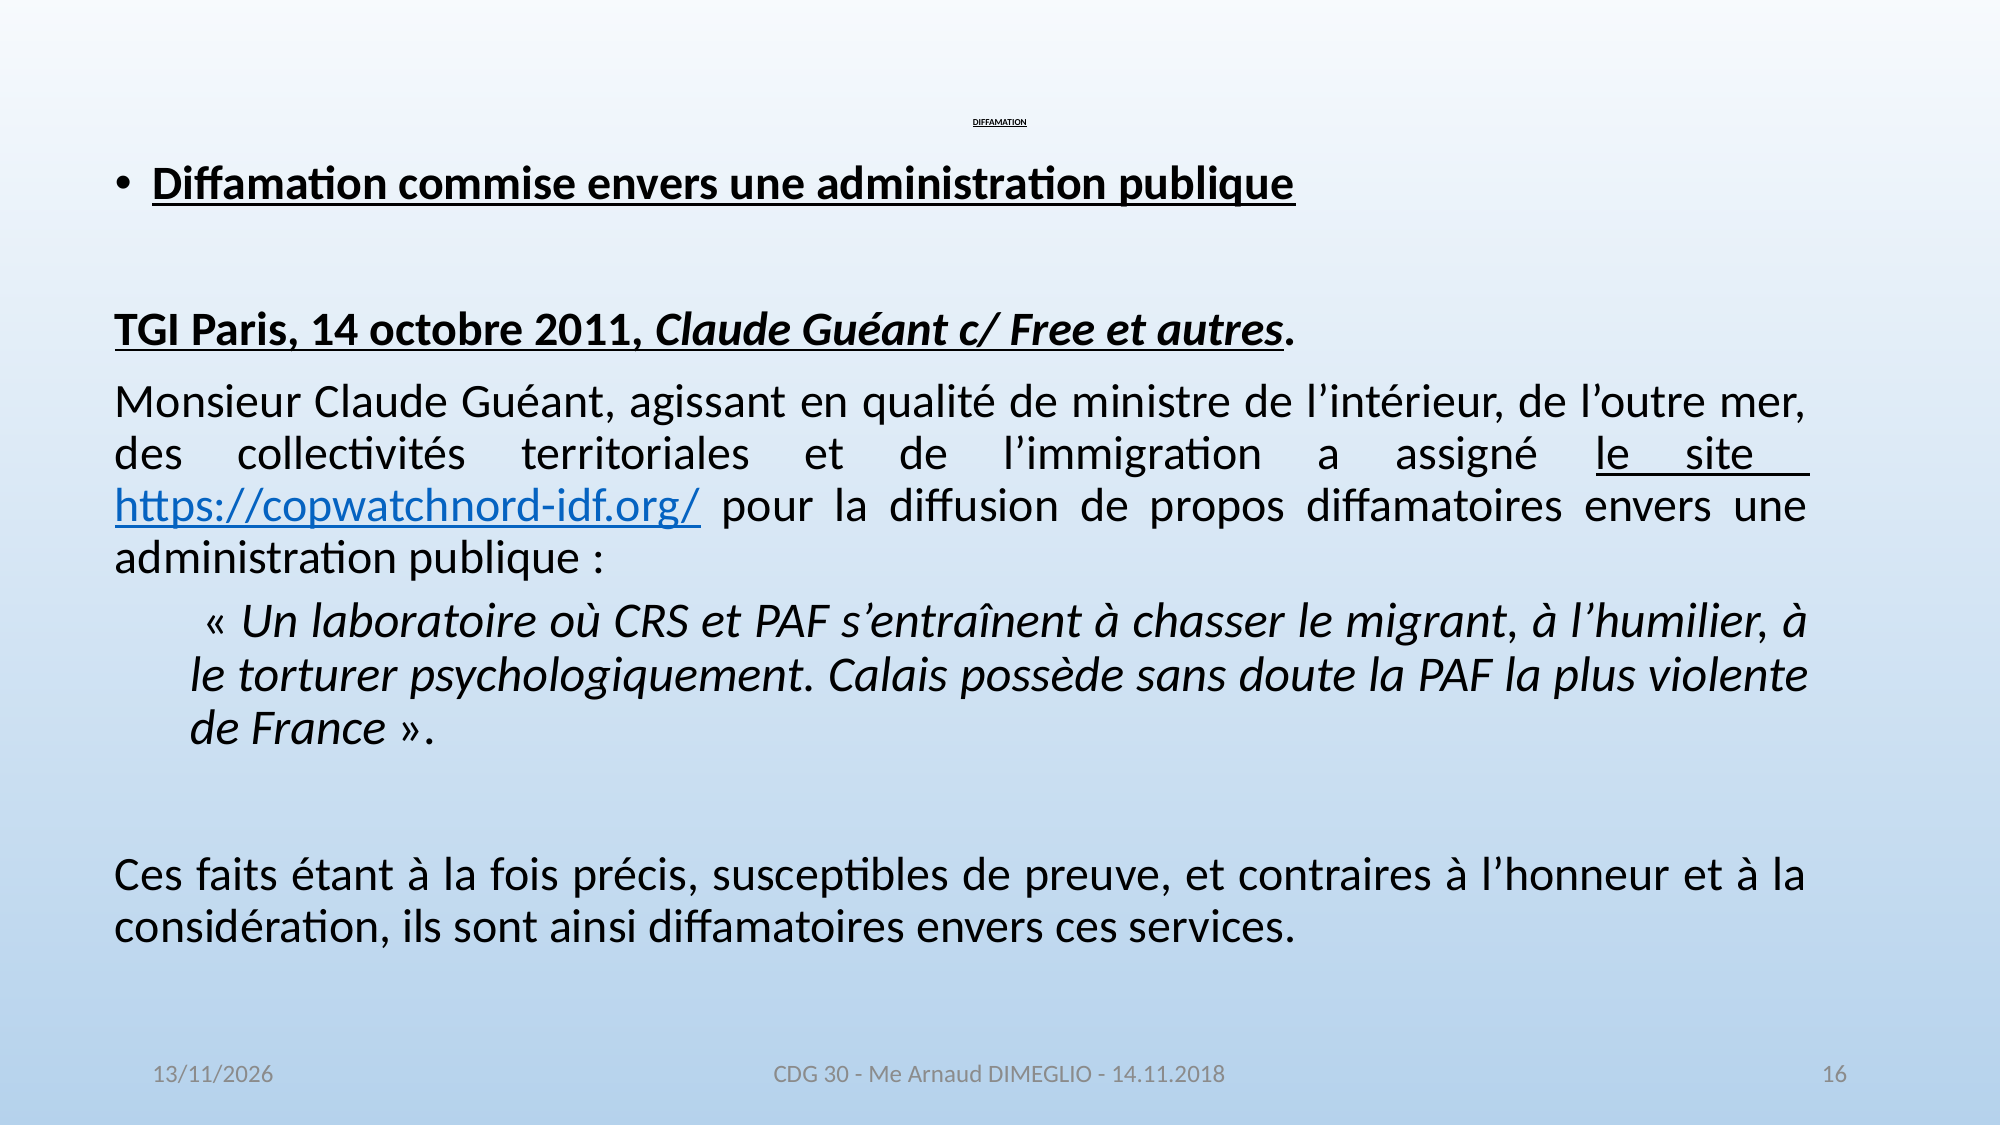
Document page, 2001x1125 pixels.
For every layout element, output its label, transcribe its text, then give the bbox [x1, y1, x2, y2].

footer CDG 30 - Me Arnaud DIMEGLIO - 14.11.2018 [662, 1042, 1338, 1103]
slide_number 16 [1412, 1042, 1863, 1103]
list Diffamation commise envers une administration publique TGI Paris, 14 octobre 2011, Claude Guéant c/ Free et autres. Monsieur Claude Guéant, agissant en qualité de ministre de l’intérieur, de l’outre mer, des collectivités territoriales et de l’immigration a assigné le site https://copwatchnord-idf.org/ pour la diffusion de propos diffamatoires envers une administration publique : « Un laboratoire où CRS et PAF s’entraînent à chasser le migrant, à l’humilier, à le torturer psychologiquement. Calais possède sans doute la PAF la plus violente de France ». Ces faits étant à la fois précis, susceptibles de preuve, et contraires à l’honneur et à la considération, ils sont ainsi diffamatoires envers ces services. [99, 85, 1825, 1125]
title DIFFAMATION [137, 109, 1863, 157]
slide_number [137, 1042, 588, 1103]
